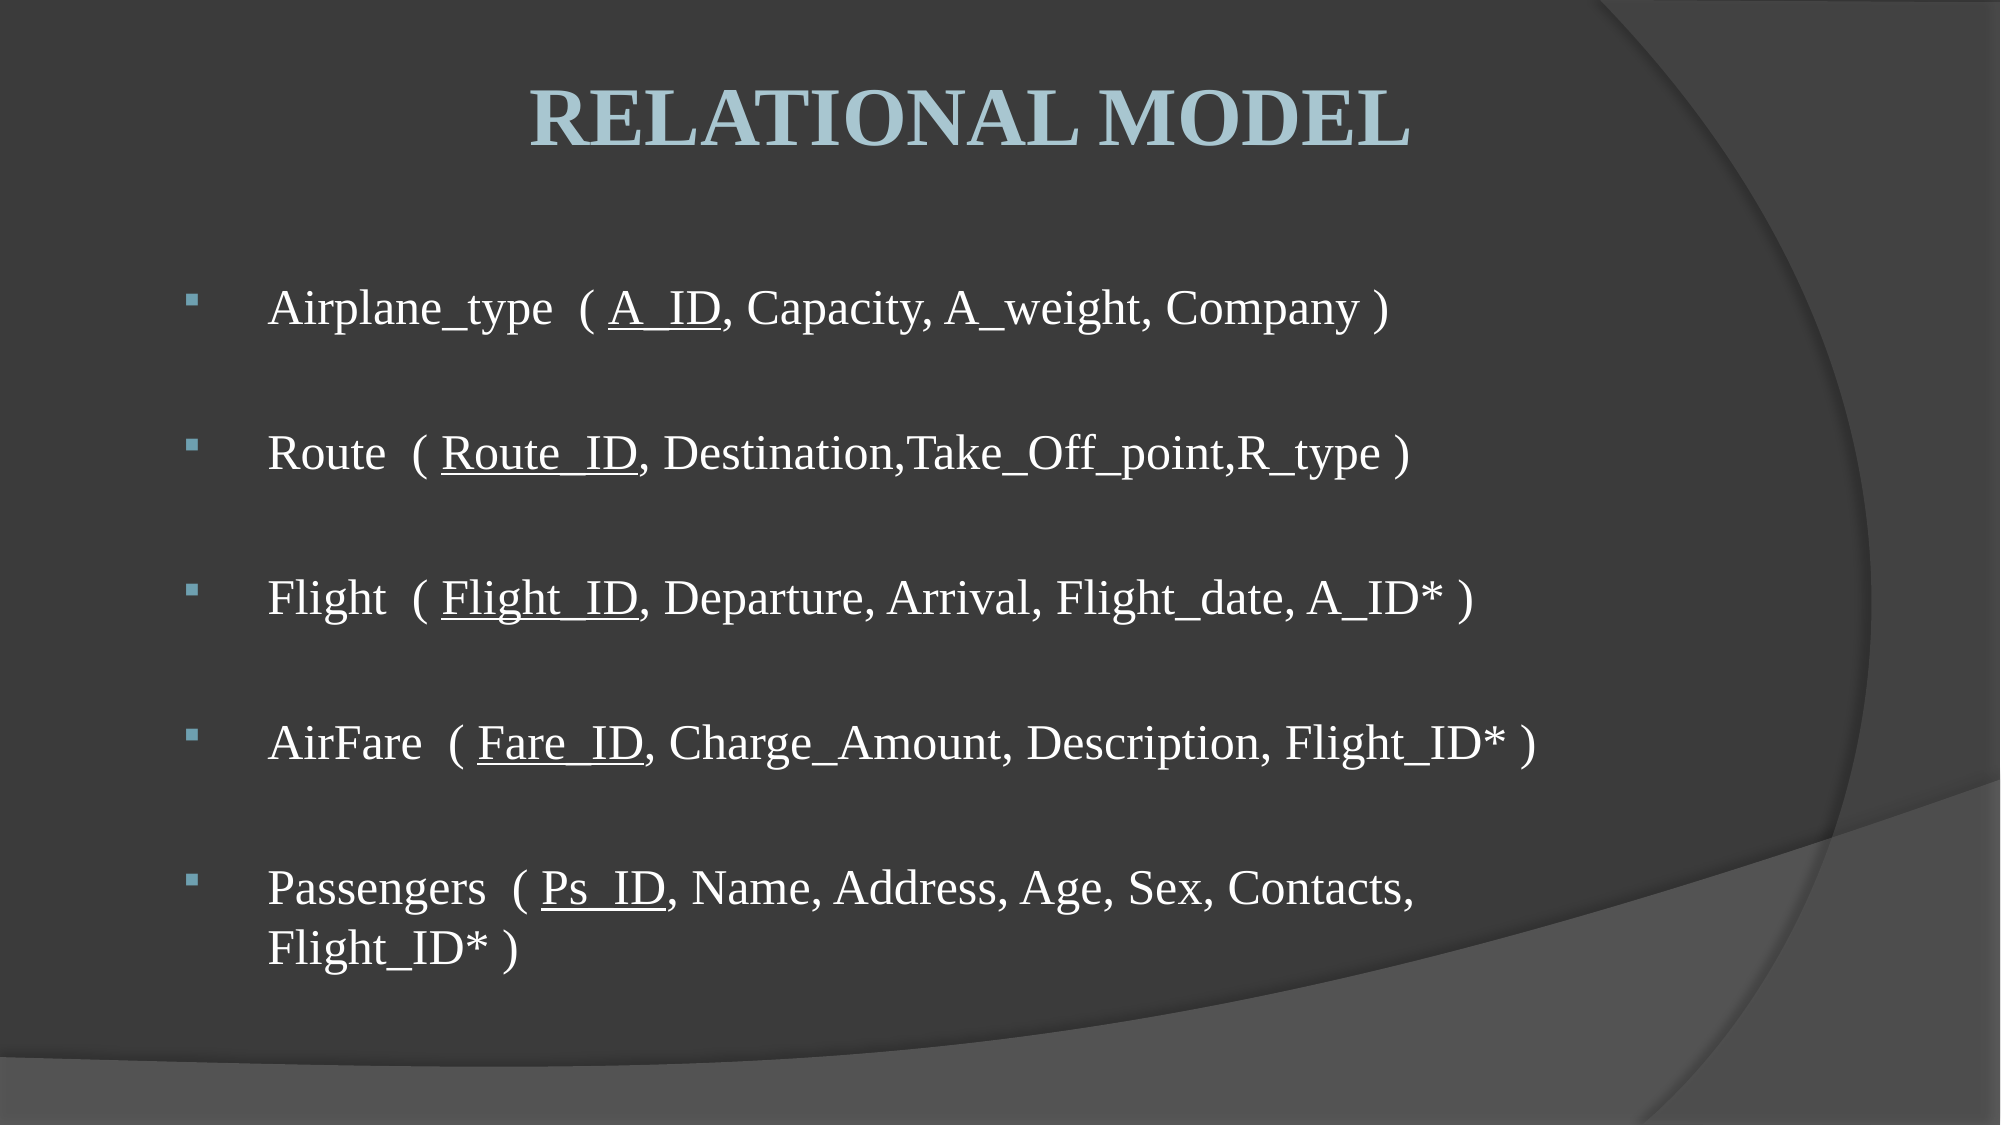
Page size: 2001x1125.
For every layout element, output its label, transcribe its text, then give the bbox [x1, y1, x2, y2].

list Airplane_type ( A_ID, Capacity, A_weight, Company ) Route ( Route_ID, Destination,Take_Off_point,R_type ) Flight ( Flight_ID, Departure, Arrival, Flight_date, A_ID* ) AirFare ( Fare_ID, Charge_Amount, Description, Flight_ID* ) Passengers ( Ps_ID, Name, Address, Age, Sex, Contacts, Flight_ID* ) [168, 267, 1562, 1000]
title RELATIONAL MODEL [492, 42, 1451, 183]
